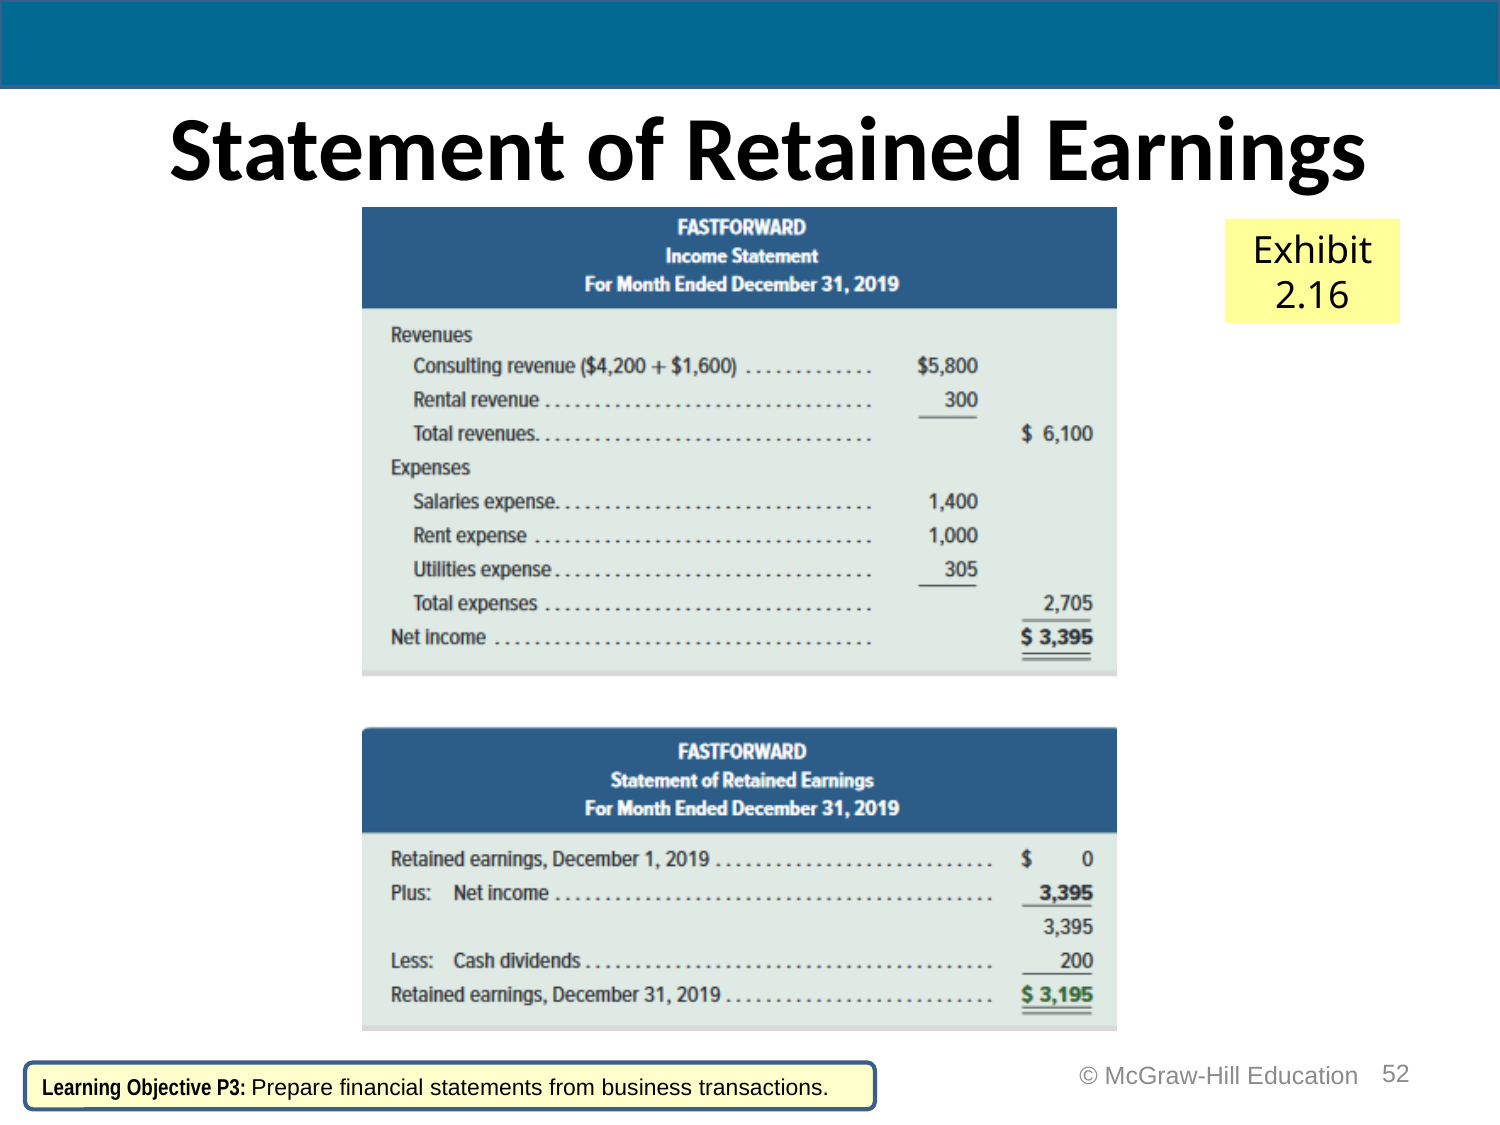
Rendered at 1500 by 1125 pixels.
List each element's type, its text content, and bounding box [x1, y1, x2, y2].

text_box Exhibit 2.16 [1224, 218, 1400, 324]
text_box © McGraw-Hill Education [1057, 1052, 1413, 1090]
text_box [0, 0, 1500, 89]
picture [362, 207, 1117, 1031]
slide_number 52 [1074, 1042, 1425, 1103]
title Statement of Retained Earnings [137, 89, 1400, 219]
text_box Learning Objective P3: Prepare financial statements from business transactions. [24, 1062, 875, 1110]
